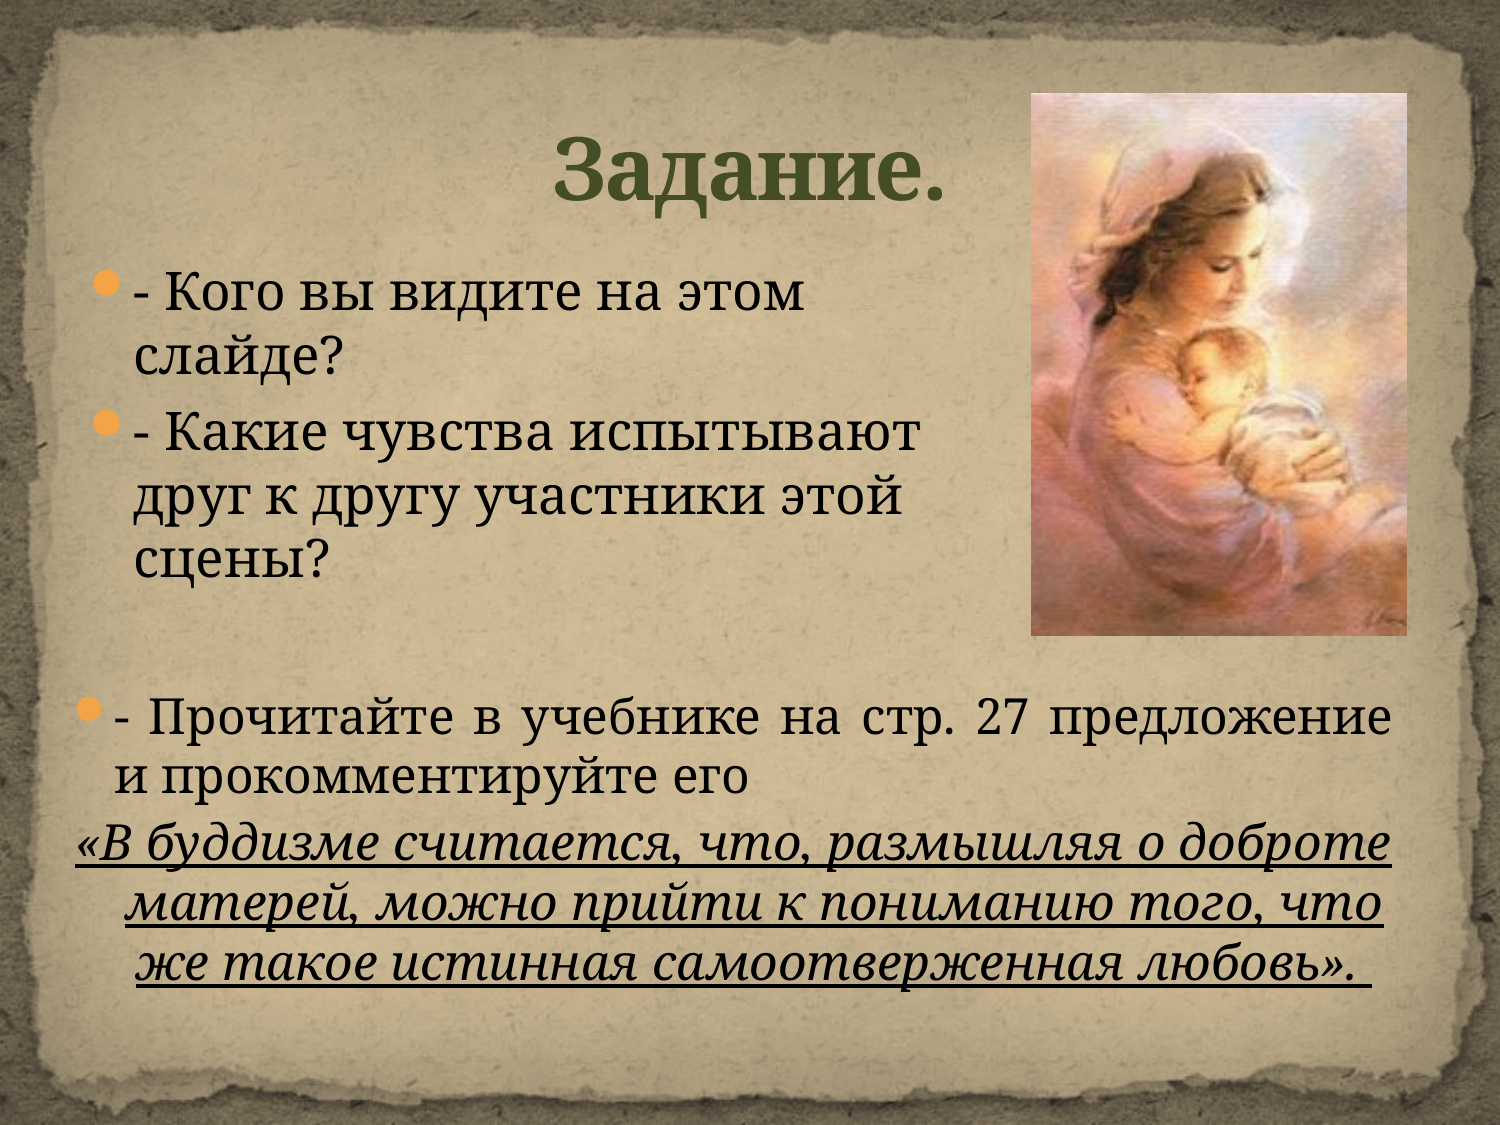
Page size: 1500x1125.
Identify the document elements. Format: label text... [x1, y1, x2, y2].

picture [1031, 93, 1407, 635]
list - Кого вы видите на этом слайде? - Какие чувства испытывают друг к другу участники этой сцены? [75, 249, 1020, 598]
text_box - Прочитайте в учебнике на стр. 27 предложение и прокомментируйте его «В буддизме считается, что, размышляя о доброте матерей, можно прийти к пониманию того, что же такое истинная самоотверженная любовь». [58, 632, 1409, 1016]
title Задание. [74, 24, 1425, 225]
